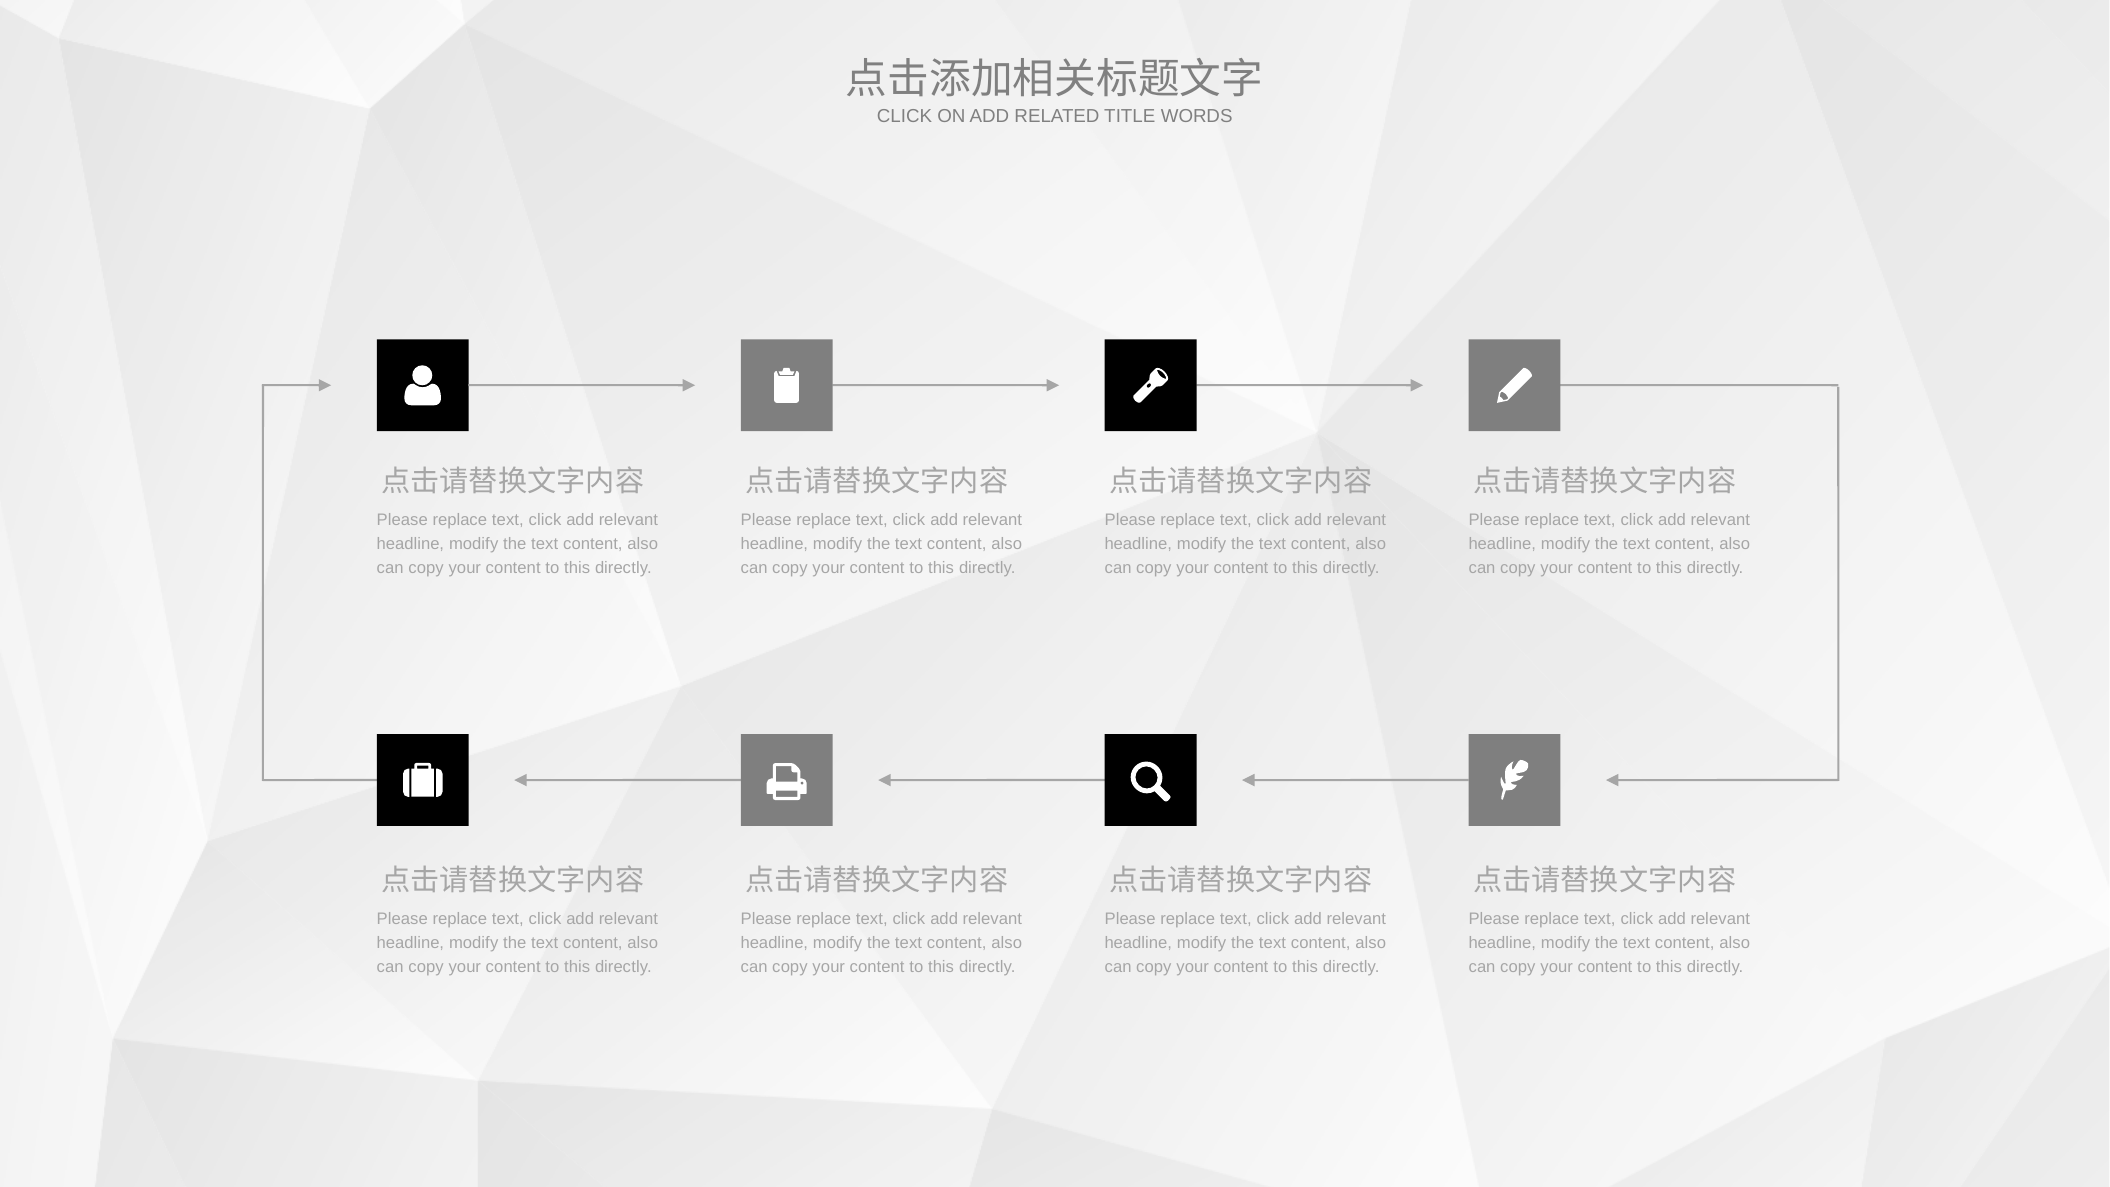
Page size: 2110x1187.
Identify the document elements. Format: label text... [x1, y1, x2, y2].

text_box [740, 339, 833, 432]
text_box [469, 379, 696, 392]
text_box 点击请替换文字内容 [745, 854, 1109, 897]
text_box 点击请替换文字内容 [1473, 854, 1847, 897]
text_box 点击添加相关标题文字 [803, 44, 1307, 107]
text_box Please replace text, click add relevant headline, modify the text content, also can copy your content to this directly. [740, 504, 1044, 577]
text_box [833, 379, 1060, 392]
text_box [1104, 339, 1197, 432]
text_box 点击请替换文字内容 [1109, 454, 1473, 497]
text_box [1104, 734, 1197, 826]
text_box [376, 339, 469, 432]
text_box Please replace text, click add relevant headline, modify the text content, also can copy your content to this directly. [1104, 504, 1408, 577]
text_box CLICK ON ADD RELATED TITLE WORDS [852, 95, 1257, 130]
text_box [878, 773, 1104, 787]
text_box Please replace text, click add relevant headline, modify the text content, also can copy your content to this directly. [1468, 904, 1772, 977]
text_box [1468, 339, 1561, 432]
text_box 点击请替换文字内容 [1109, 854, 1473, 897]
text_box [1242, 773, 1468, 787]
text_box Please replace text, click add relevant headline, modify the text content, also can copy your content to this directly. [740, 904, 1044, 977]
text_box 点击请替换文字内容 [1473, 454, 1847, 497]
text_box Please replace text, click add relevant headline, modify the text content, also can copy your content to this directly. [1104, 904, 1408, 977]
text_box Please replace text, click add relevant headline, modify the text content, also can copy your content to this directly. [376, 504, 680, 577]
text_box [1197, 379, 1424, 392]
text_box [740, 734, 833, 826]
picture [0, 0, 2110, 1187]
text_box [376, 734, 469, 826]
text_box [514, 773, 740, 787]
text_box 点击请替换文字内容 [381, 854, 745, 897]
text_box 点击请替换文字内容 [745, 454, 1109, 497]
text_box 点击请替换文字内容 [381, 454, 745, 497]
text_box [261, 379, 332, 392]
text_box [1468, 734, 1561, 826]
text_box [1606, 773, 1839, 787]
text_box Please replace text, click add relevant headline, modify the text content, also can copy your content to this directly. [376, 904, 680, 977]
text_box Please replace text, click add relevant headline, modify the text content, also can copy your content to this directly. [1468, 504, 1772, 577]
